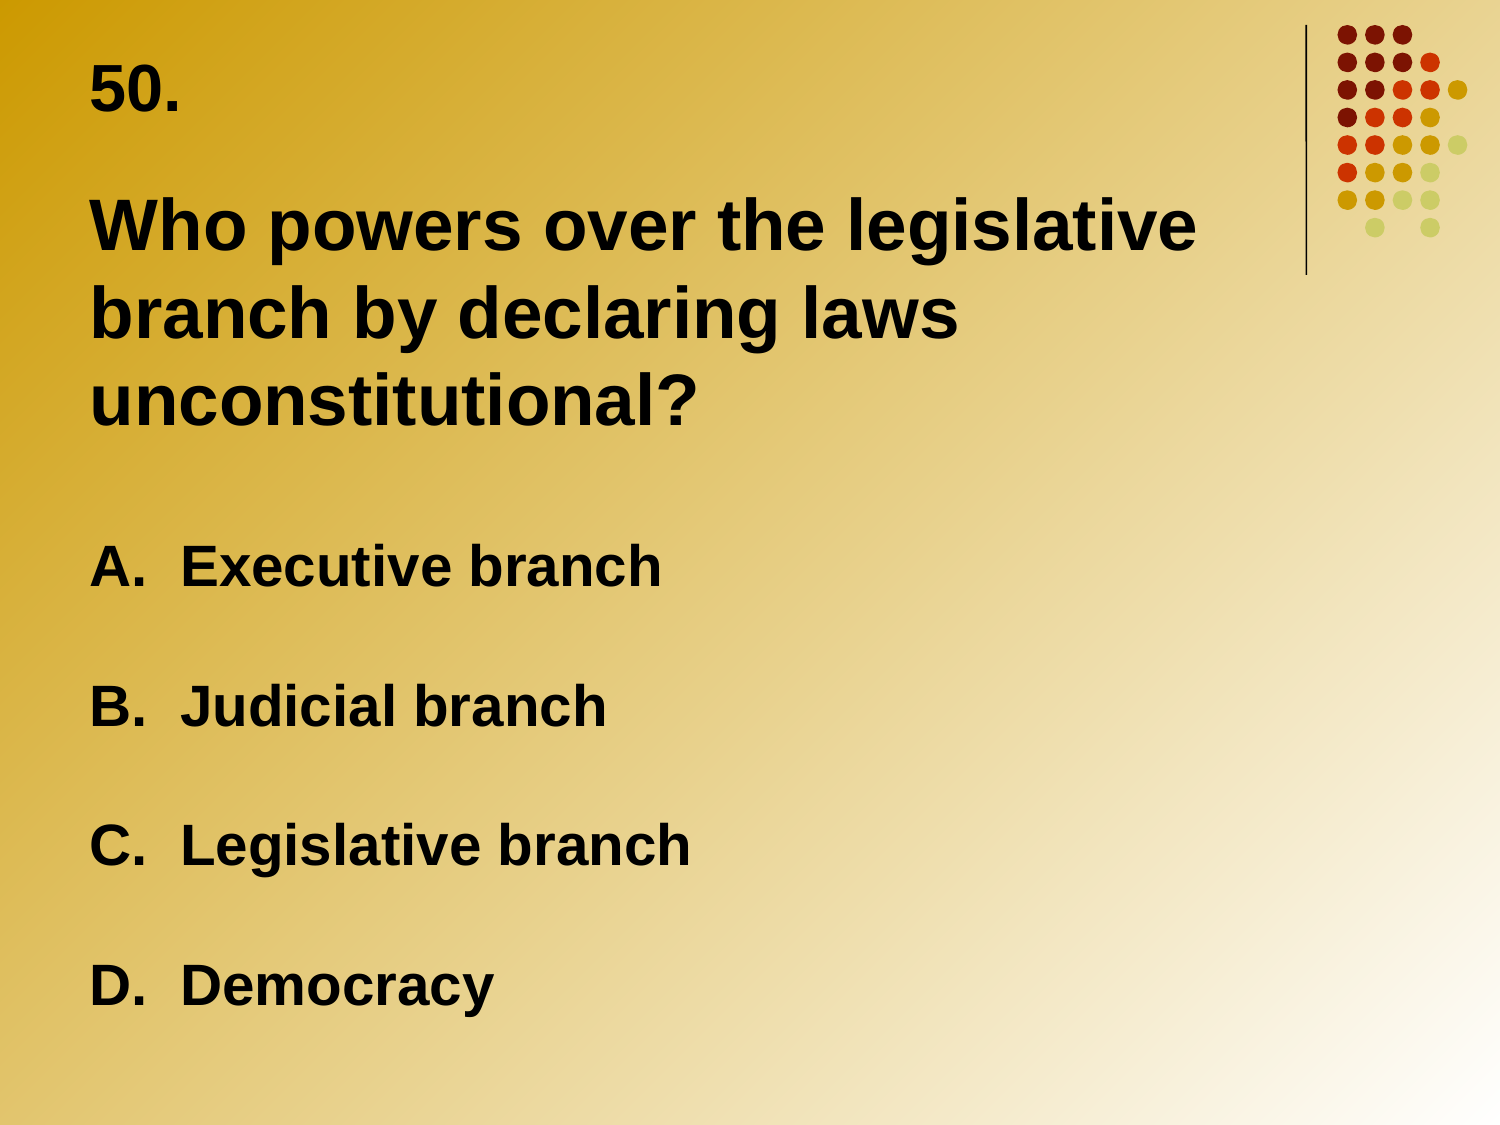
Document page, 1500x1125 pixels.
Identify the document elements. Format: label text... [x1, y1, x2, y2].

text_box Who powers over the legislative branch by declaring laws unconstitutional? A. Executive branch B. Judicial branch C. Legislative branch D. Democracy [75, 812, 1313, 1025]
text_box 50. [74, 37, 363, 133]
